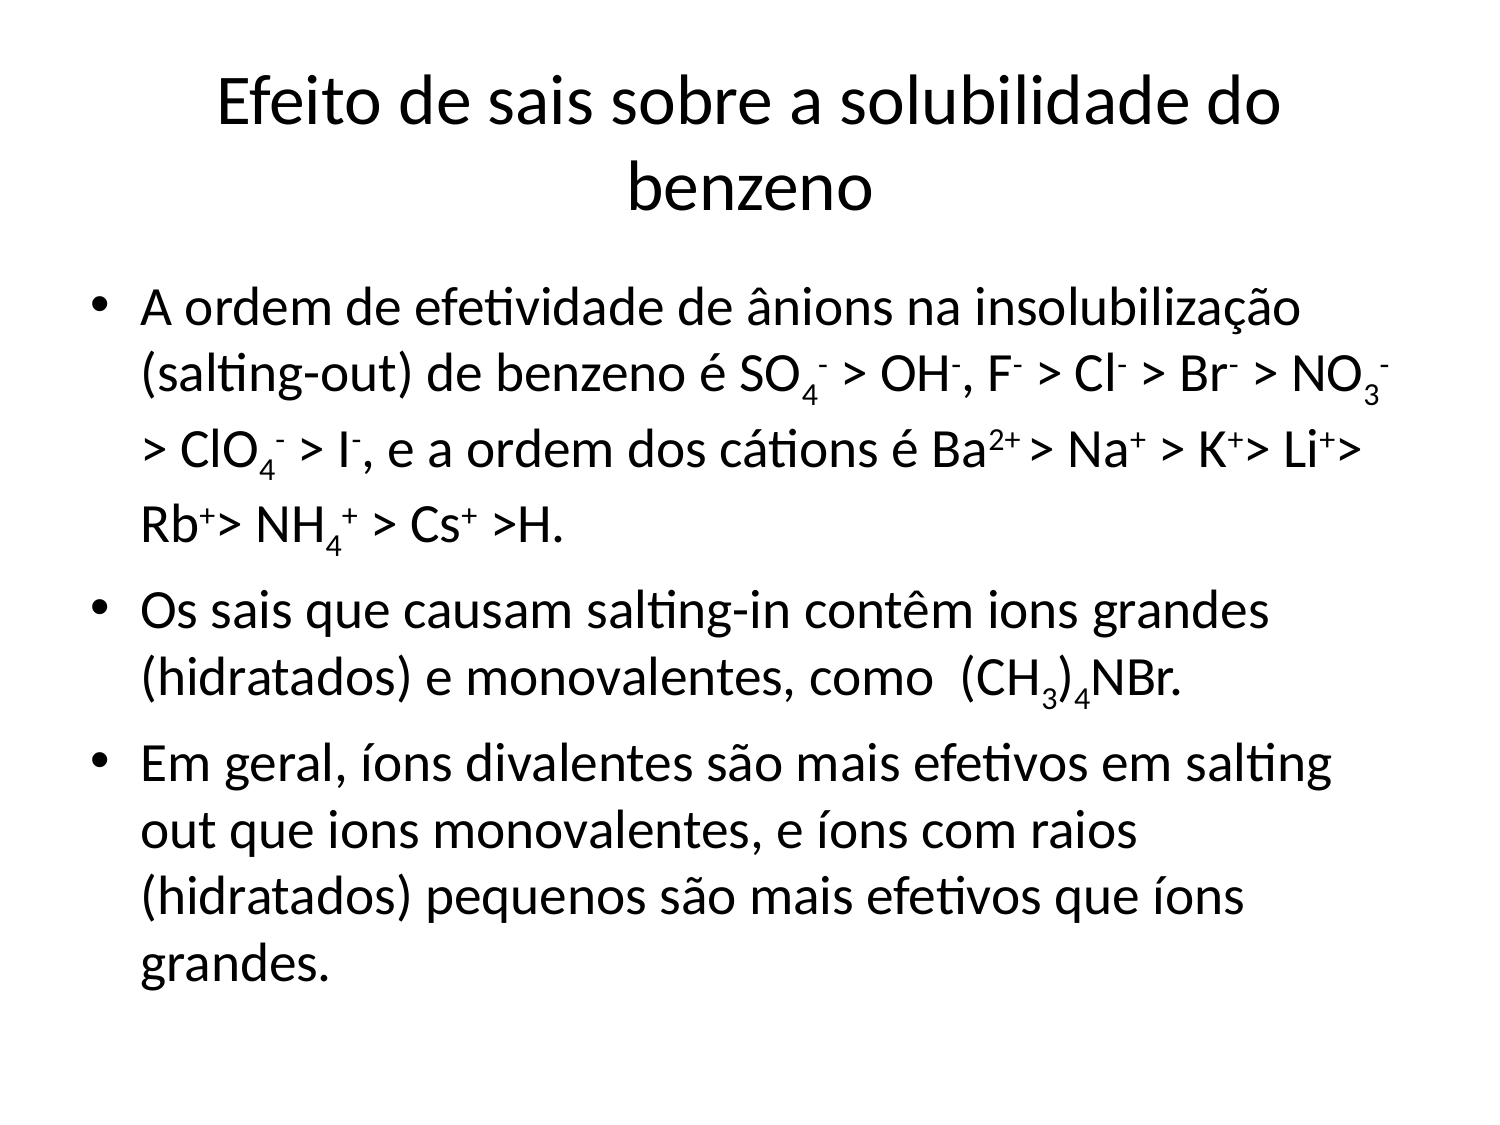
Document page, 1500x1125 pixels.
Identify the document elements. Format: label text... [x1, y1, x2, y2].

title Efeito de sais sobre a solubilidade do benzeno [75, 45, 1425, 233]
list A ordem de efetividade de ânions na insolubilização (salting-out) de benzeno é SO4- > OH-, F- > Cl- > Br- > NO3- > ClO4- > I-, e a ordem dos cátions é Ba2+ > Na+ > K+> Li+> Rb+> NH4+ > Cs+ >H. Os sais que causam salting-in contêm ions grandes (hidratados) e monovalentes, como (CH3)4NBr. Em geral, íons divalentes são mais efetivos em salting out que ions monovalentes, e íons com raios (hidratados) pequenos são mais efetivos que íons grandes. [75, 262, 1425, 1005]
